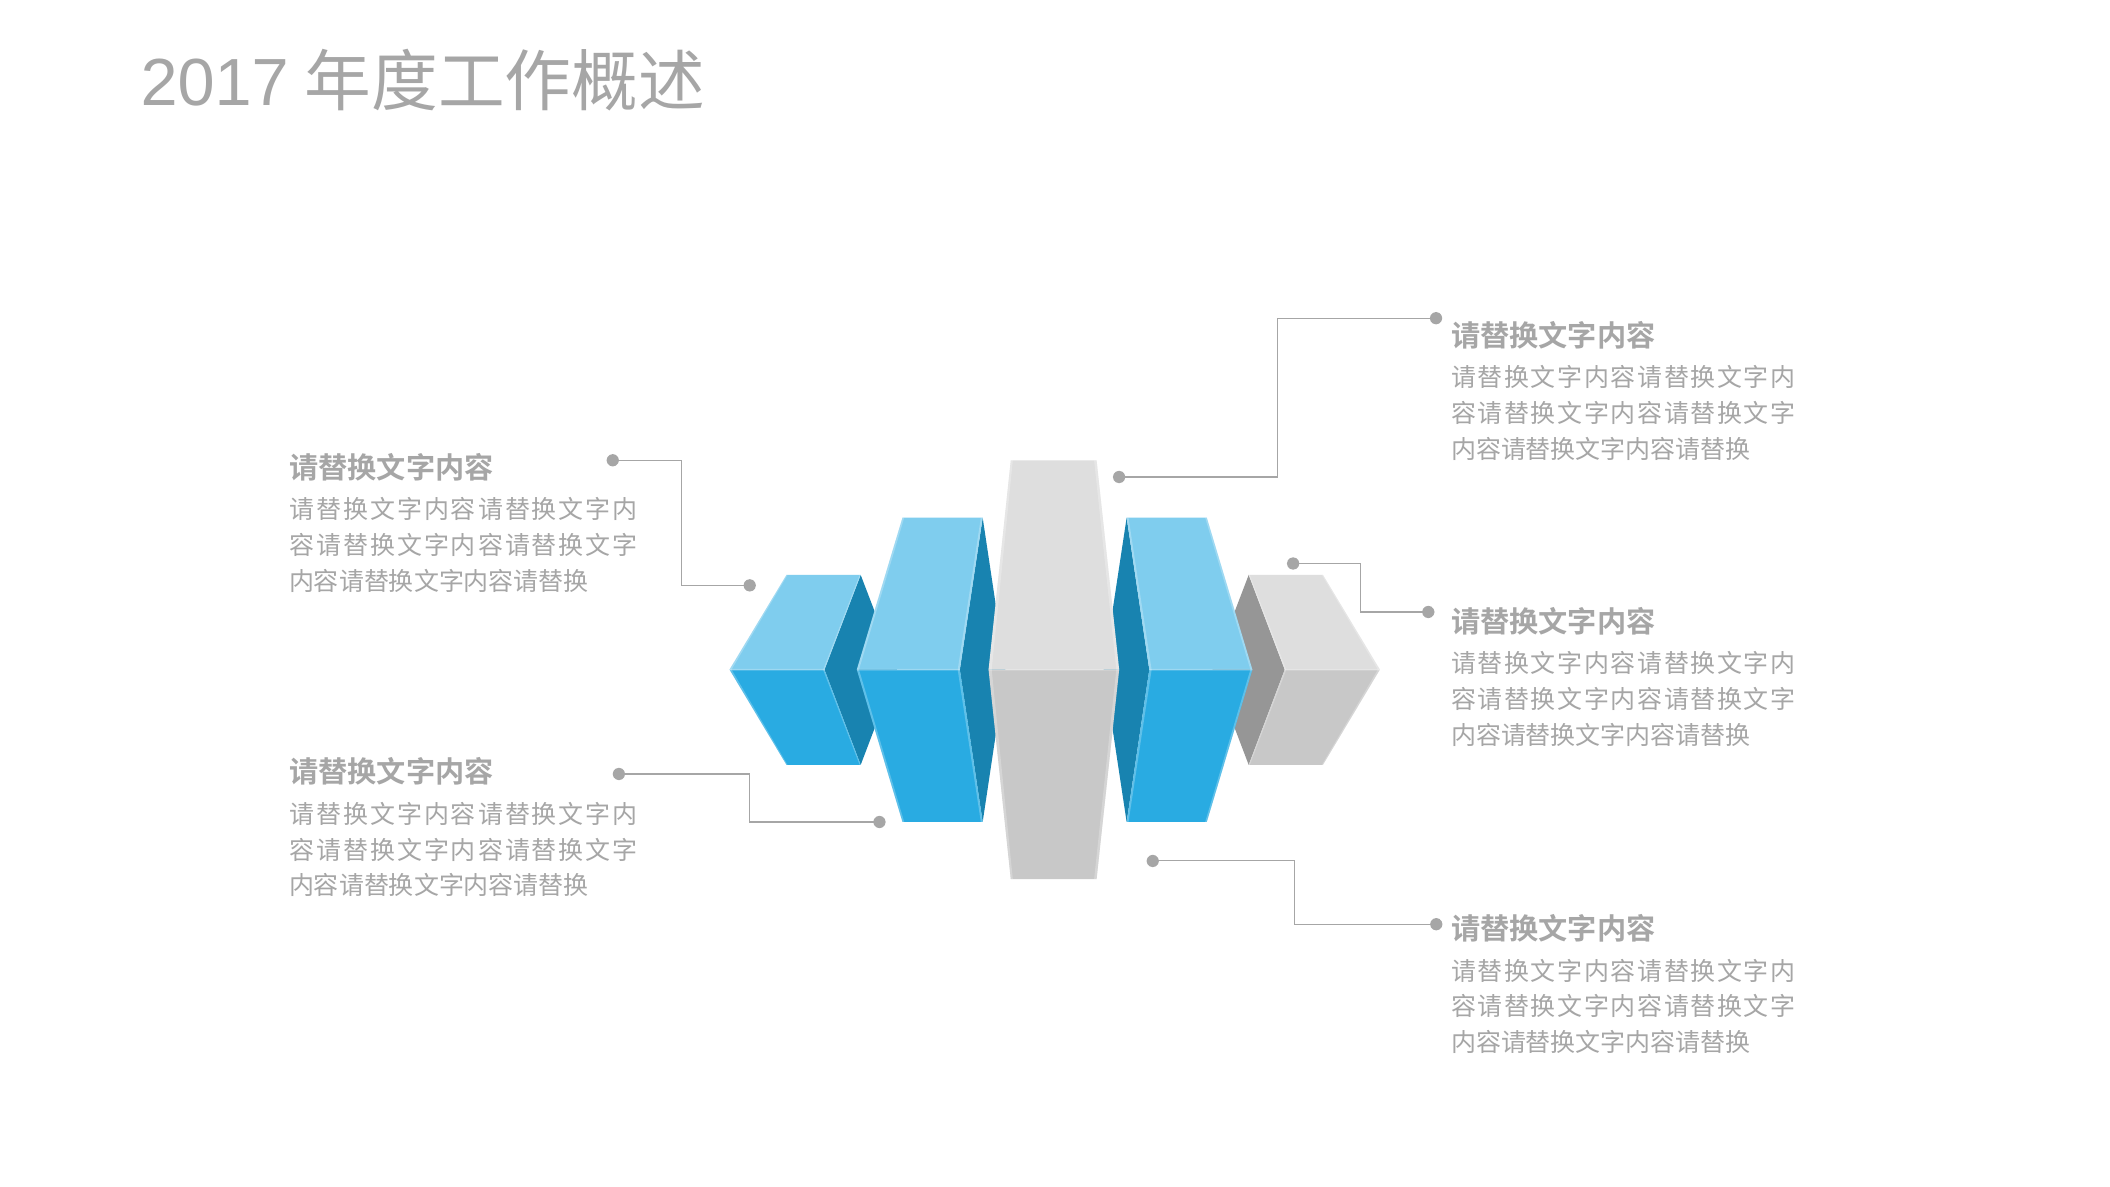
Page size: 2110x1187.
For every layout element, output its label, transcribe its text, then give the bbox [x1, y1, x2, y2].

text_box 请替换文字内容请替换文字内容请替换文字内容请替换文字内容请替换文字内容请替换 [1437, 348, 1811, 472]
text_box 请替换文字内容请替换文字内容请替换文字内容请替换文字内容请替换文字内容请替换 [1436, 941, 1811, 1064]
text_box 请替换文字内容 [1436, 588, 1682, 646]
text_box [612, 460, 750, 586]
text_box 请替换文字内容 [1436, 895, 1682, 953]
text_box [1119, 318, 1437, 477]
text_box 请替换文字内容 [1436, 302, 1682, 360]
text_box 请替换文字内容请替换文字内容请替换文字内容请替换文字内容请替换文字内容请替换 [274, 480, 654, 603]
text_box 请替换文字内容请替换文字内容请替换文字内容请替换文字内容请替换文字内容请替换 [274, 784, 654, 908]
text_box 2017年度工作概述 [140, 38, 789, 119]
text_box 请替换文字内容请替换文字内容请替换文字内容请替换文字内容请替换文字内容请替换 [1436, 634, 1811, 758]
text_box 请替换文字内容 [274, 434, 523, 492]
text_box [618, 774, 880, 823]
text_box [1293, 563, 1429, 613]
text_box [729, 460, 1380, 880]
text_box 请替换文字内容 [274, 739, 523, 796]
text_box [1152, 860, 1437, 923]
